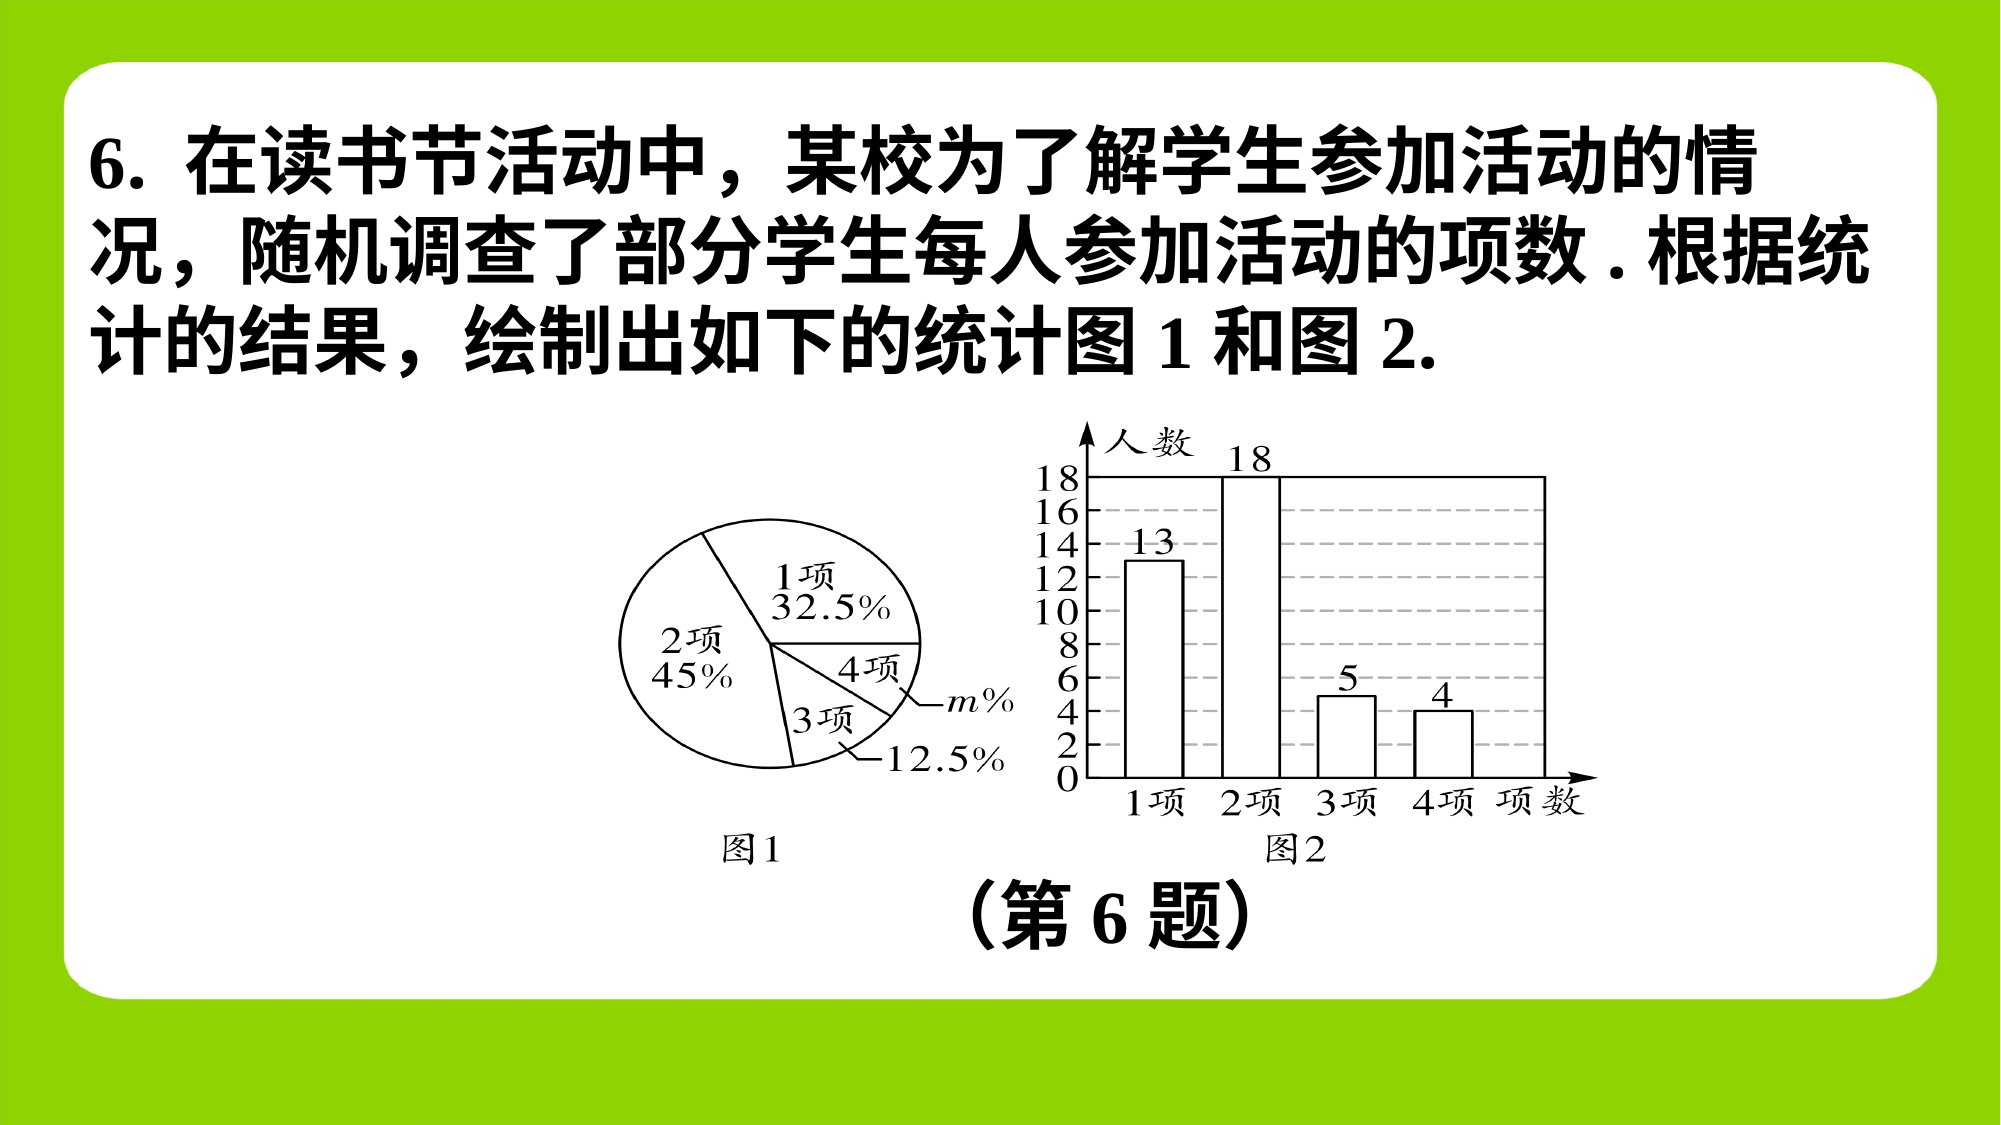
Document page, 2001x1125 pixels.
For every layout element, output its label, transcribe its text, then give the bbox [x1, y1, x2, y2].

text_box 6. 在读书节活动中，某校为了解学生参加活动的情 况，随机调查了部分学生每人参加活动的项数.根据统 计的结果，绘制出如下的统计图1和图2. [88, 113, 1974, 387]
picture [0, 0, 2001, 1125]
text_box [618, 421, 1598, 931]
